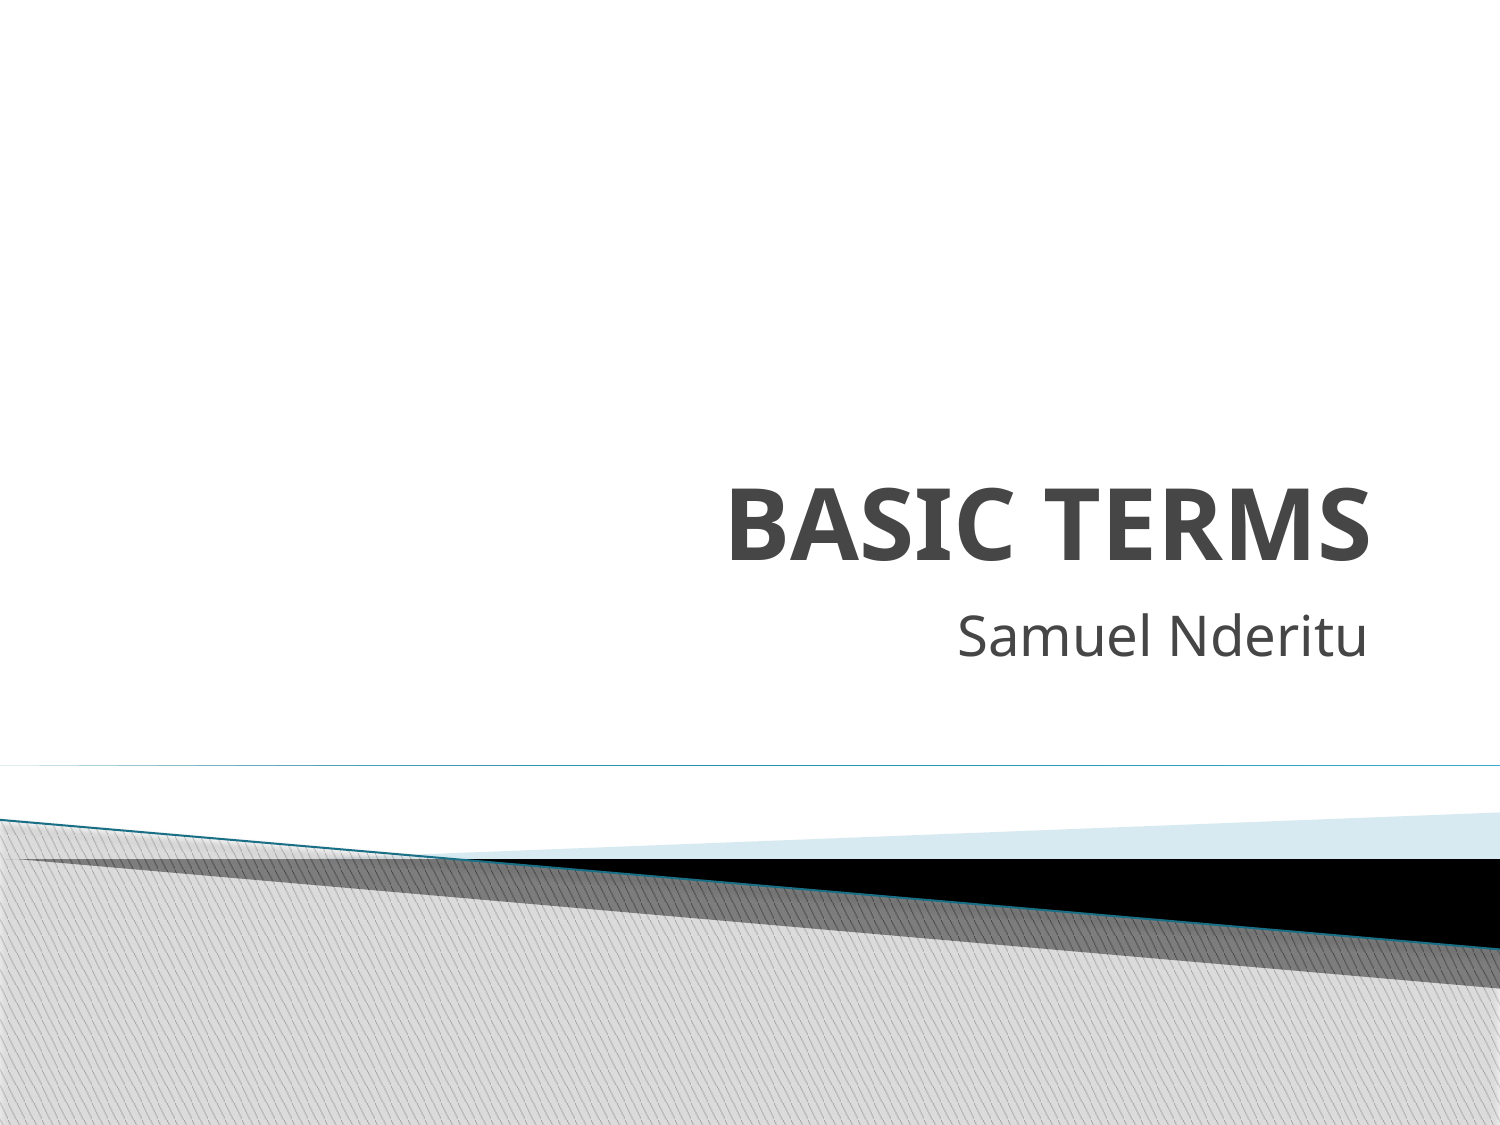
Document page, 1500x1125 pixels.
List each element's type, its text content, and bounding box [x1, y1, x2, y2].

picture [5, 859, 1500, 989]
title BASIC TERMS [112, 287, 1388, 588]
subtitle Samuel Nderitu [112, 592, 1388, 790]
